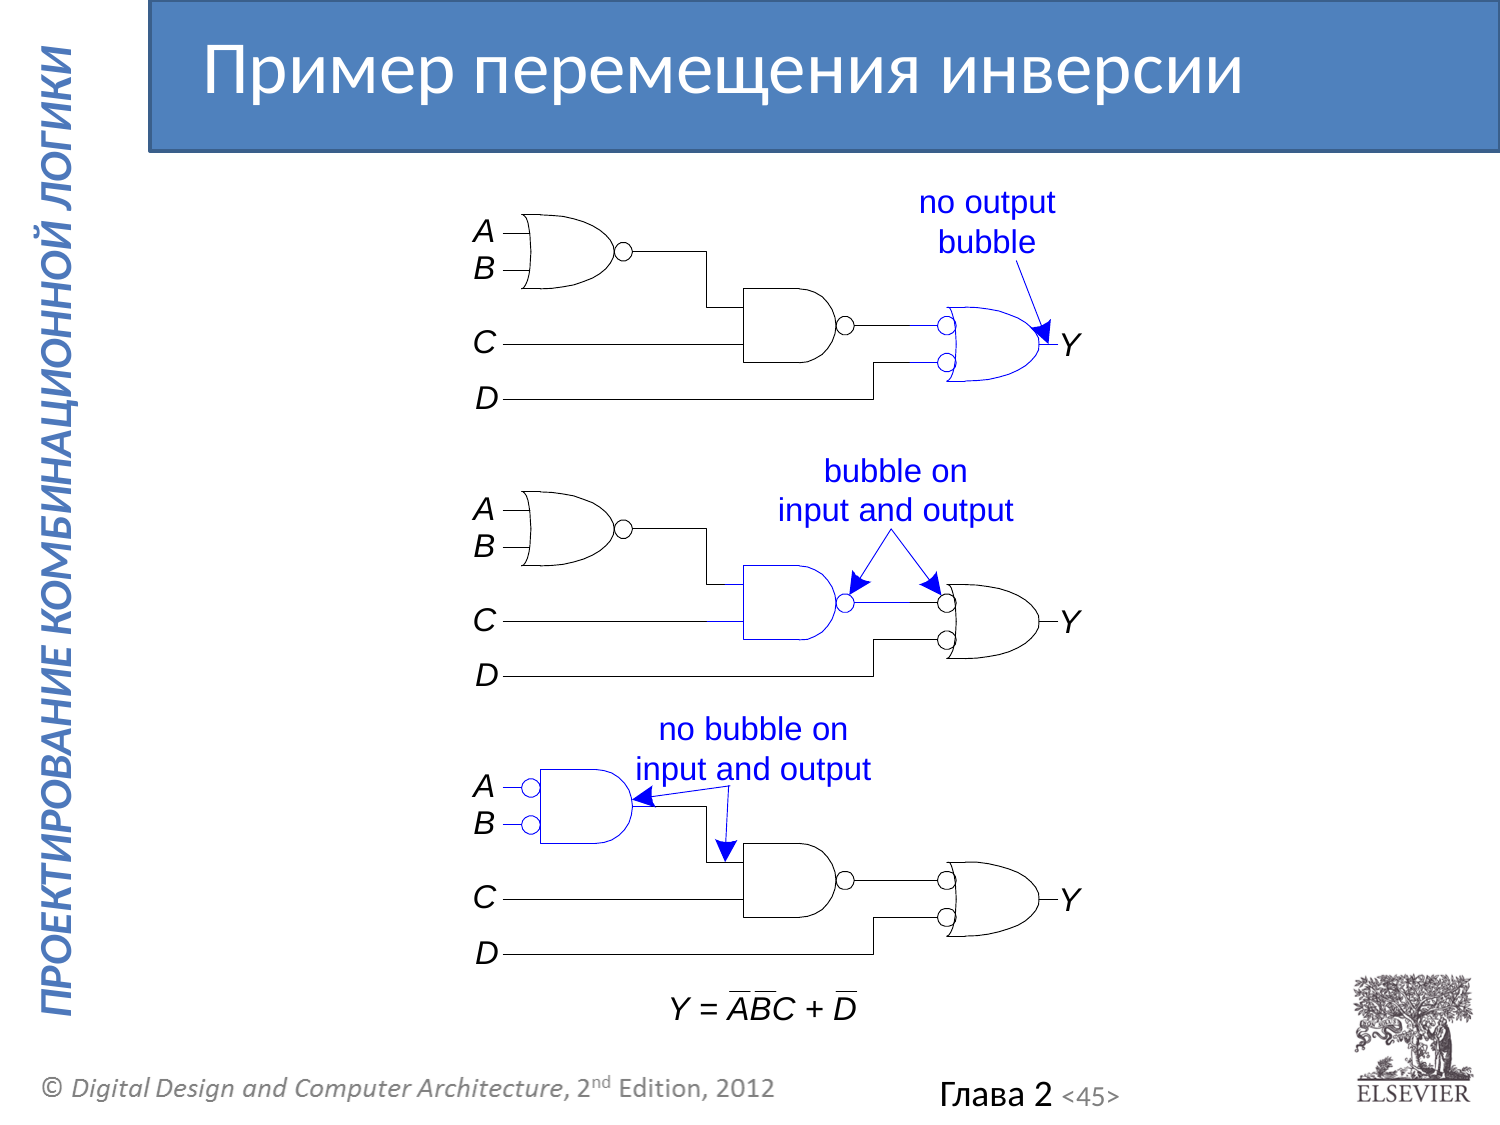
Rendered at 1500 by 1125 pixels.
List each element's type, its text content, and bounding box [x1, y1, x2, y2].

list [387, 174, 1110, 1051]
picture [0, 0, 1500, 1125]
text_box Пример перемещения инверсии [187, 11, 1488, 116]
